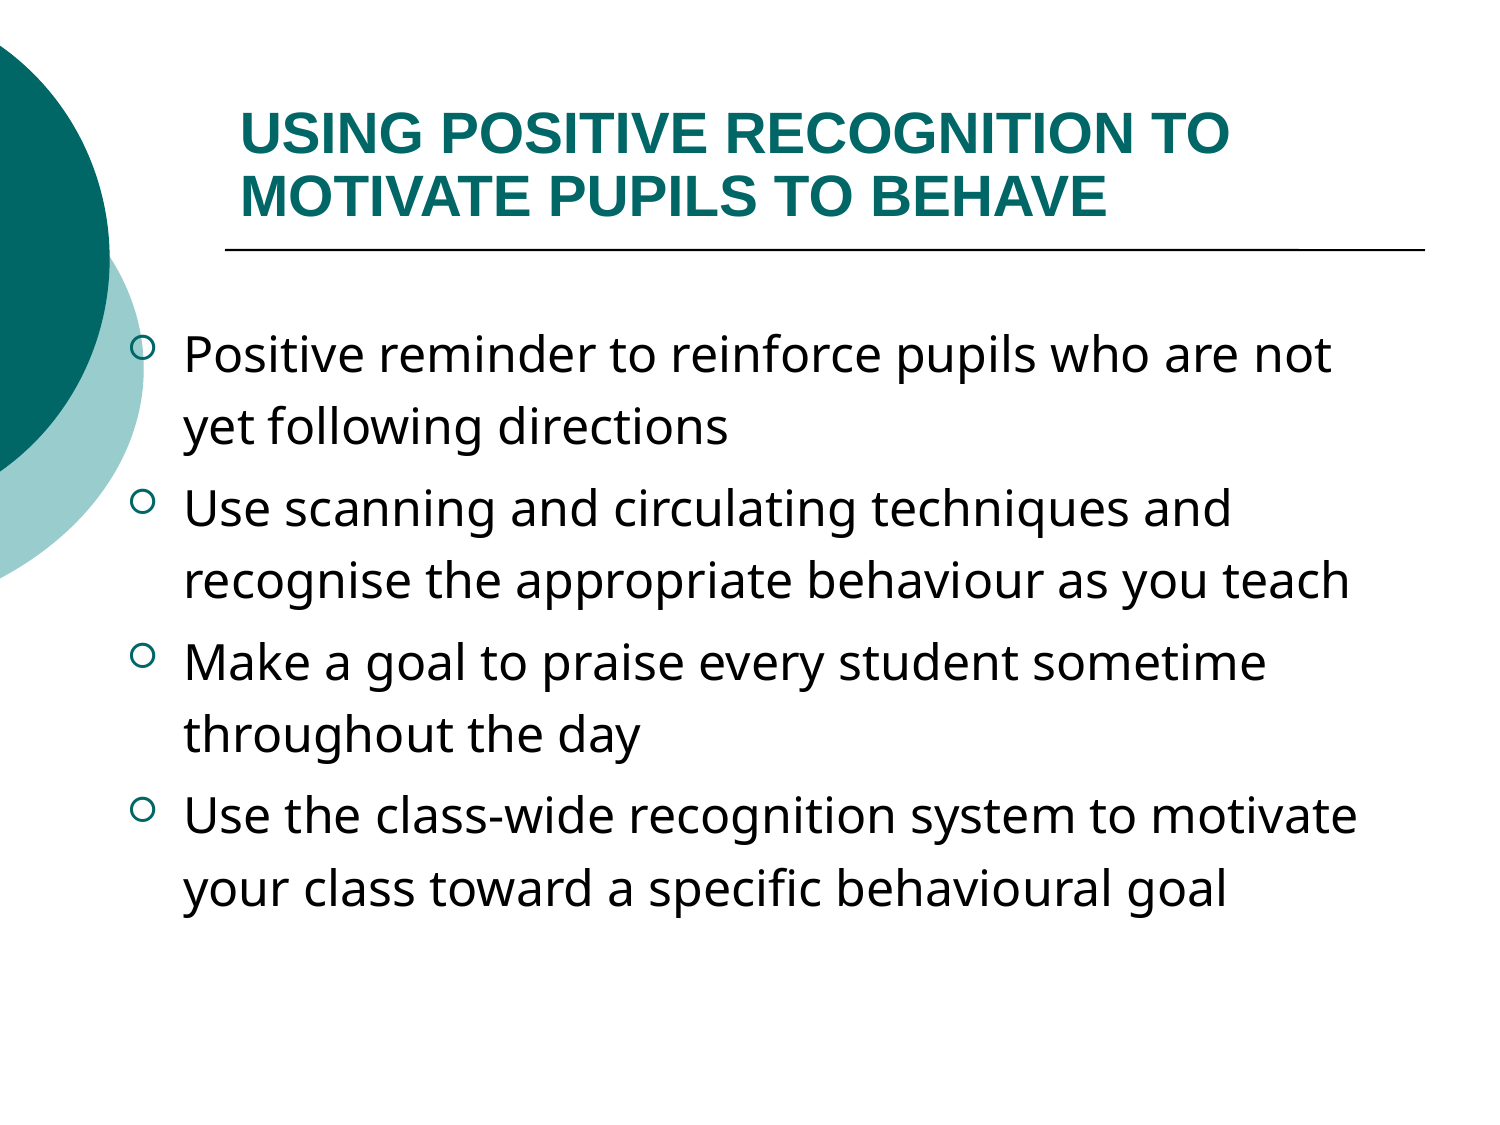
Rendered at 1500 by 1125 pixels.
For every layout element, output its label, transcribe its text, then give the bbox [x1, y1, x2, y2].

title USING POSITIVE RECOGNITION TO MOTIVATE PUPILS TO BEHAVE [224, 49, 1425, 238]
list Positive reminder to reinforce pupils who are not yet following directions Use scanning and circulating techniques and recognise the appropriate behaviour as you teach Make a goal to praise every student sometime throughout the day Use the class-wide recognition system to motivate your class toward a specific behavioural goal [111, 302, 1413, 1066]
